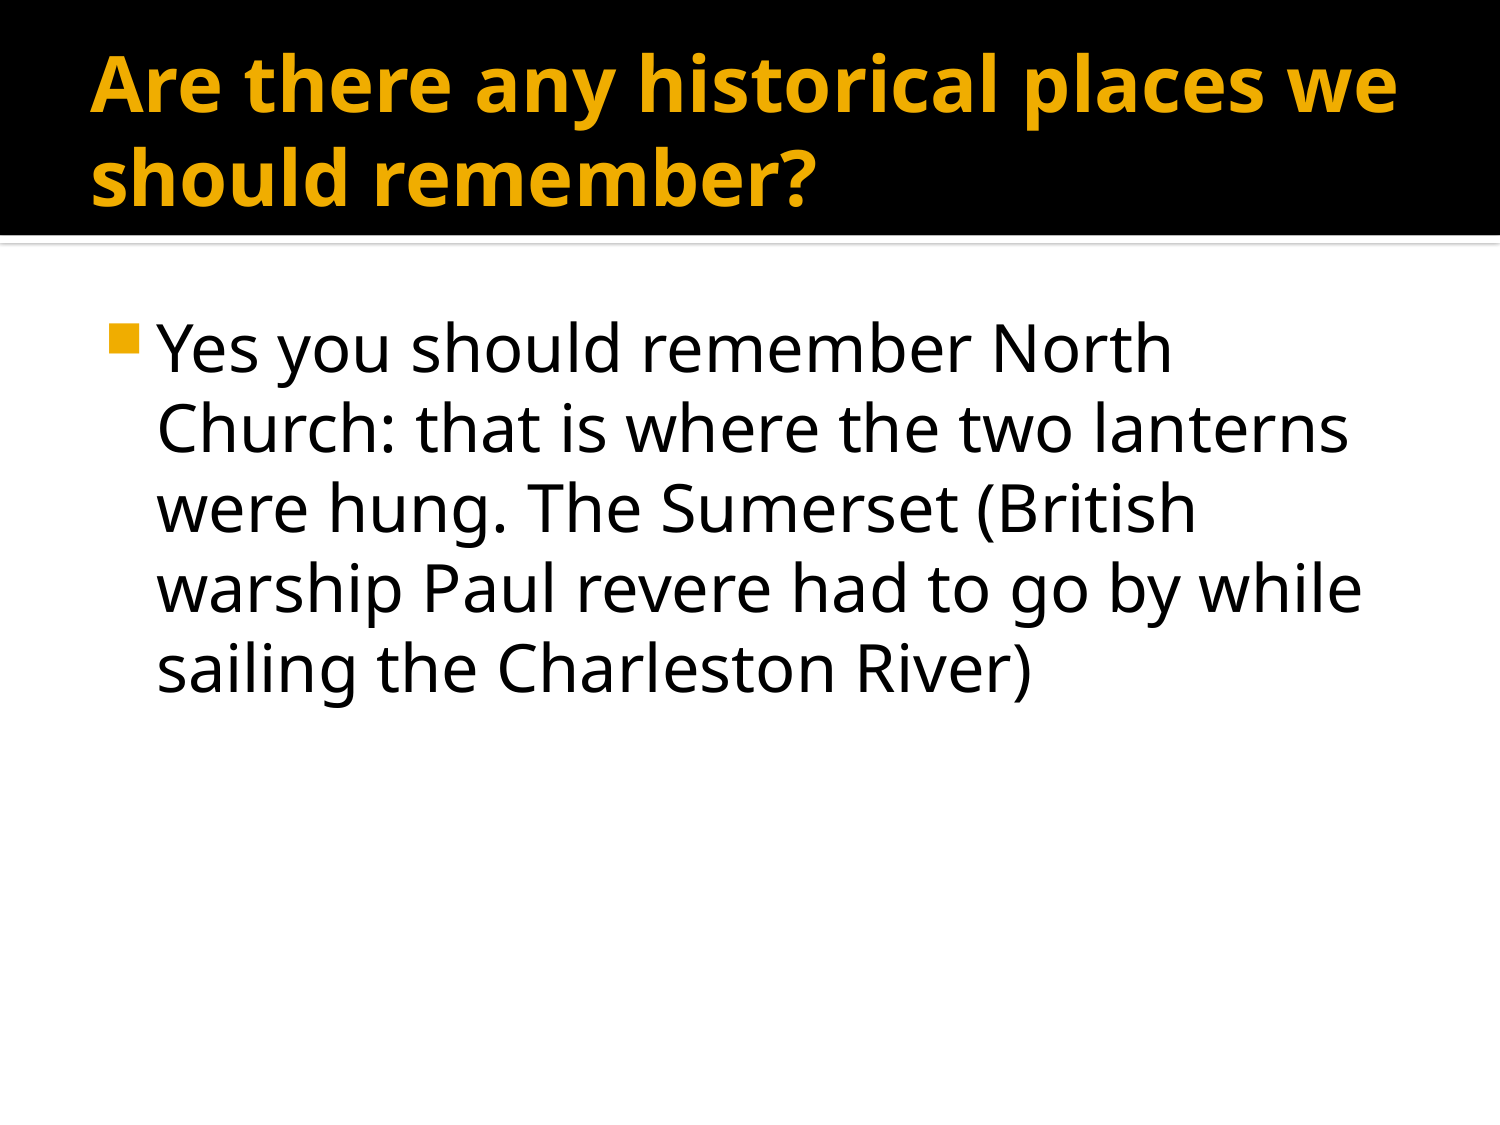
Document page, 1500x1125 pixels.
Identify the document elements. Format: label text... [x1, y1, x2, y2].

title Are there any historical places we should remember? [75, 25, 1425, 231]
list Yes you should remember North Church: that is where the two lanterns were hung. The Sumerset (British warship Paul revere had to go by while sailing the Charleston River) [75, 291, 1425, 1050]
